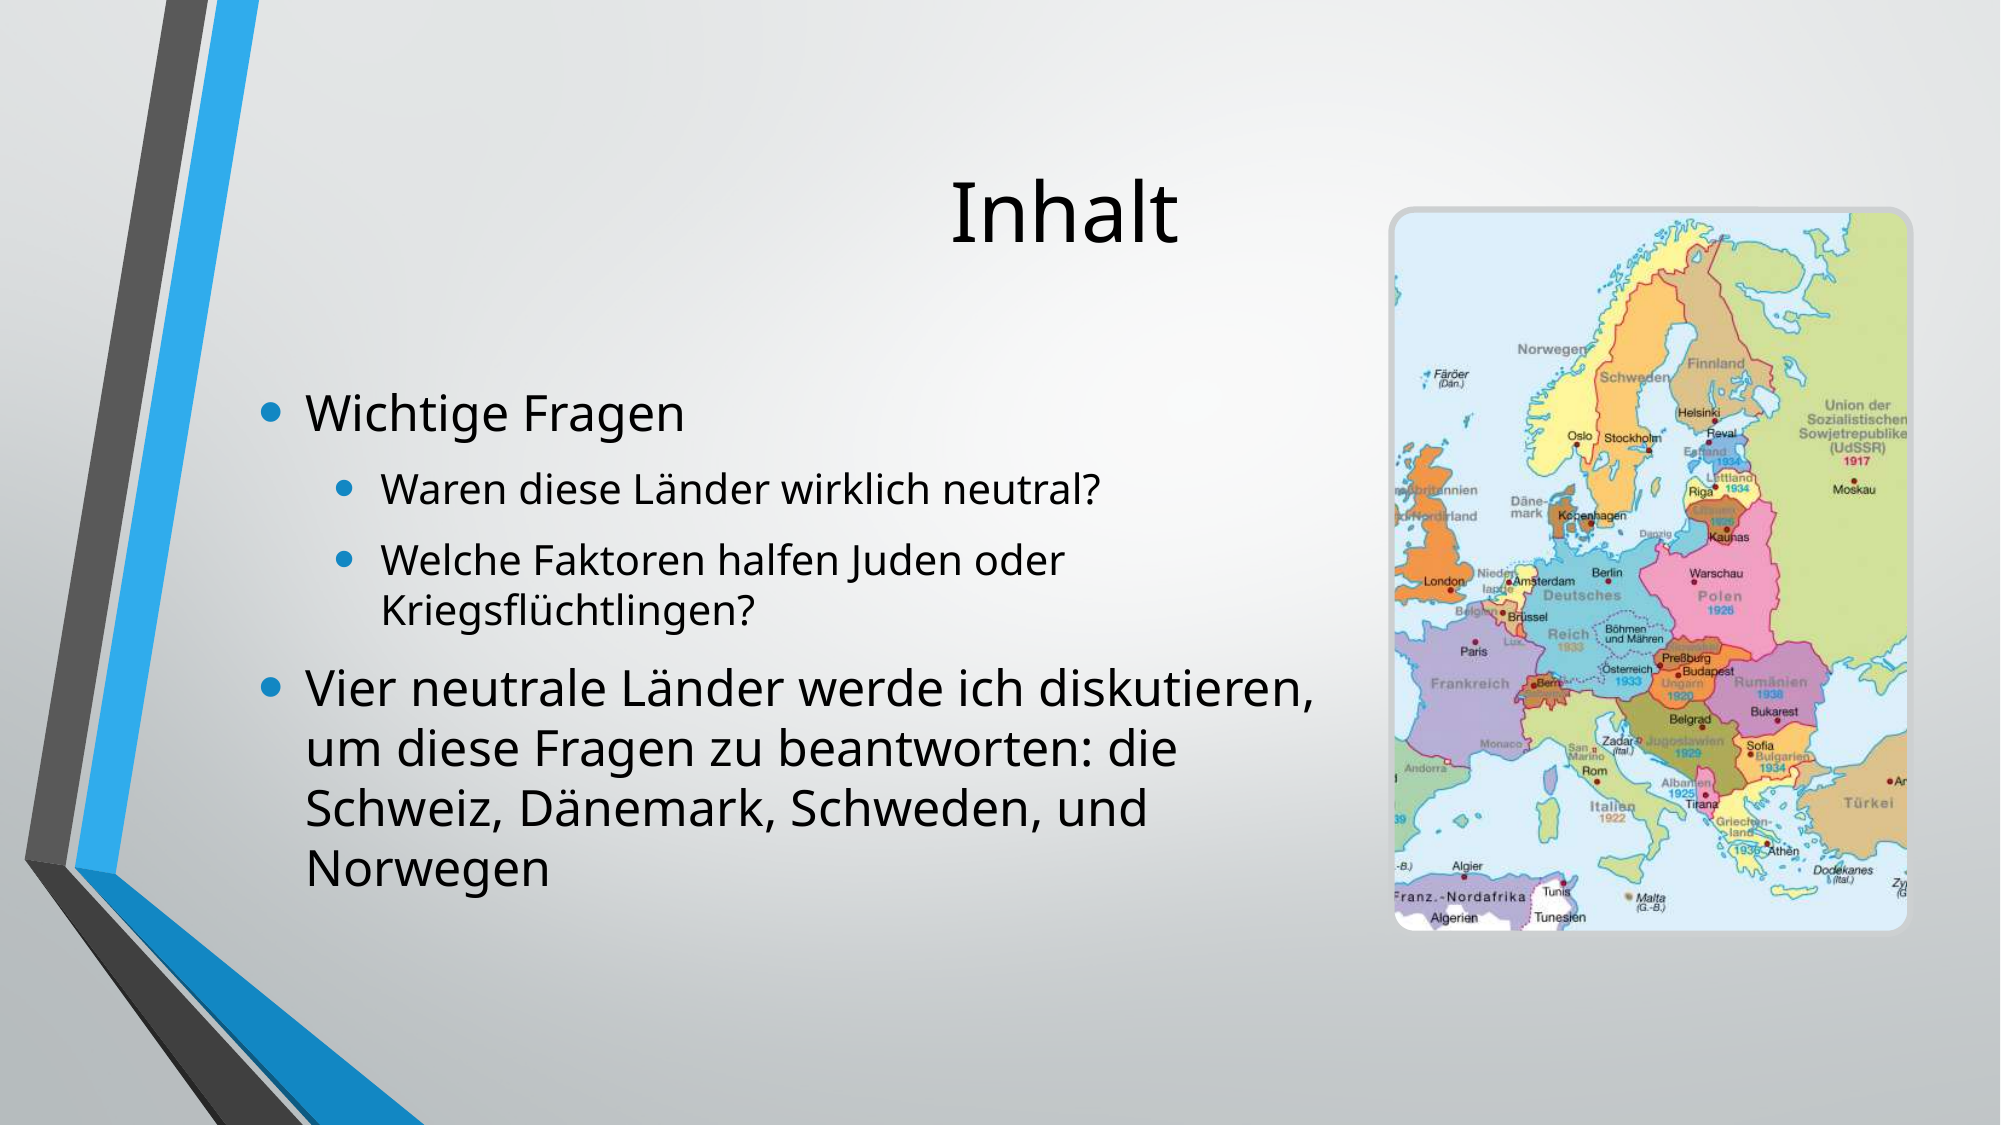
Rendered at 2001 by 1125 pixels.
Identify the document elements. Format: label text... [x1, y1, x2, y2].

title Inhalt [243, 112, 1887, 307]
picture [1391, 209, 1911, 934]
list Wichtige Fragen Waren diese Länder wirklich neutral? Welche Faktoren halfen Juden oder Kriegsflüchtlingen? Vier neutrale Länder werde ich diskutieren, um diese Fragen zu beantworten: die Schweiz, Dänemark, Schweden, und Norwegen [243, 327, 1369, 950]
